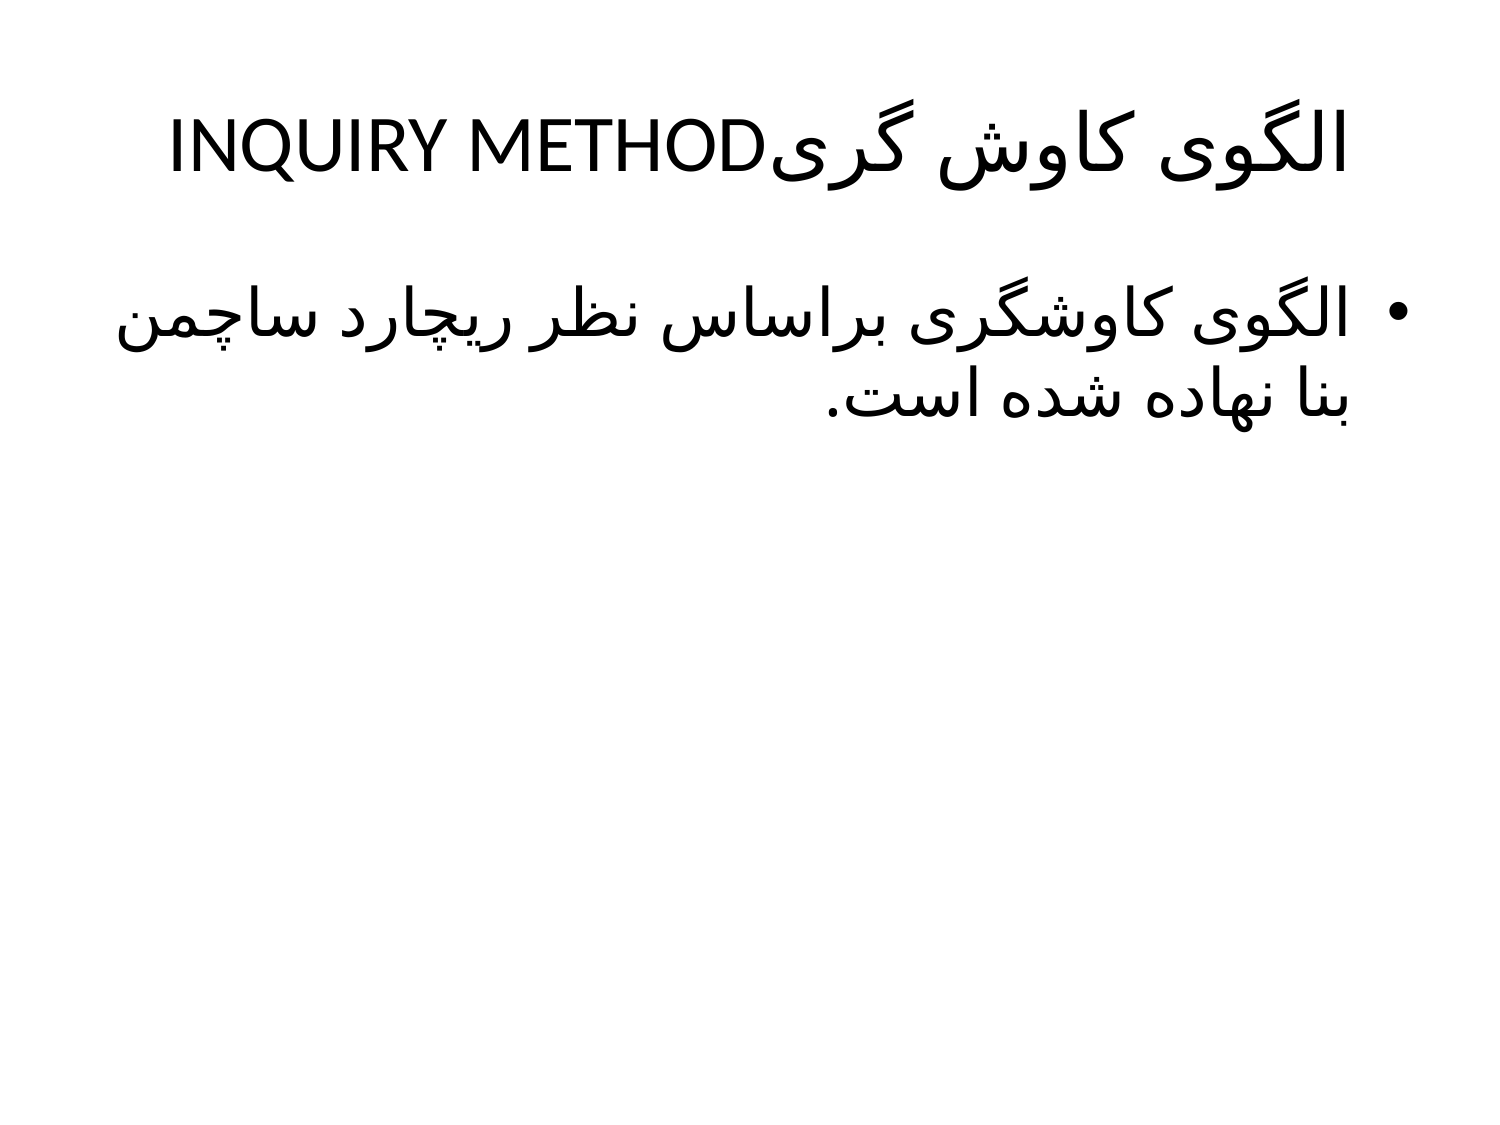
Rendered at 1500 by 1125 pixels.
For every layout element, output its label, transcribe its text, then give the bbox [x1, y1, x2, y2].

list الگوی کاوشگری براساس نظر ریچارد ساچمن بنا نهاده شده است. [75, 262, 1425, 1005]
title الگوی کاوش گریINQUIRY METHOD [75, 45, 1425, 233]
